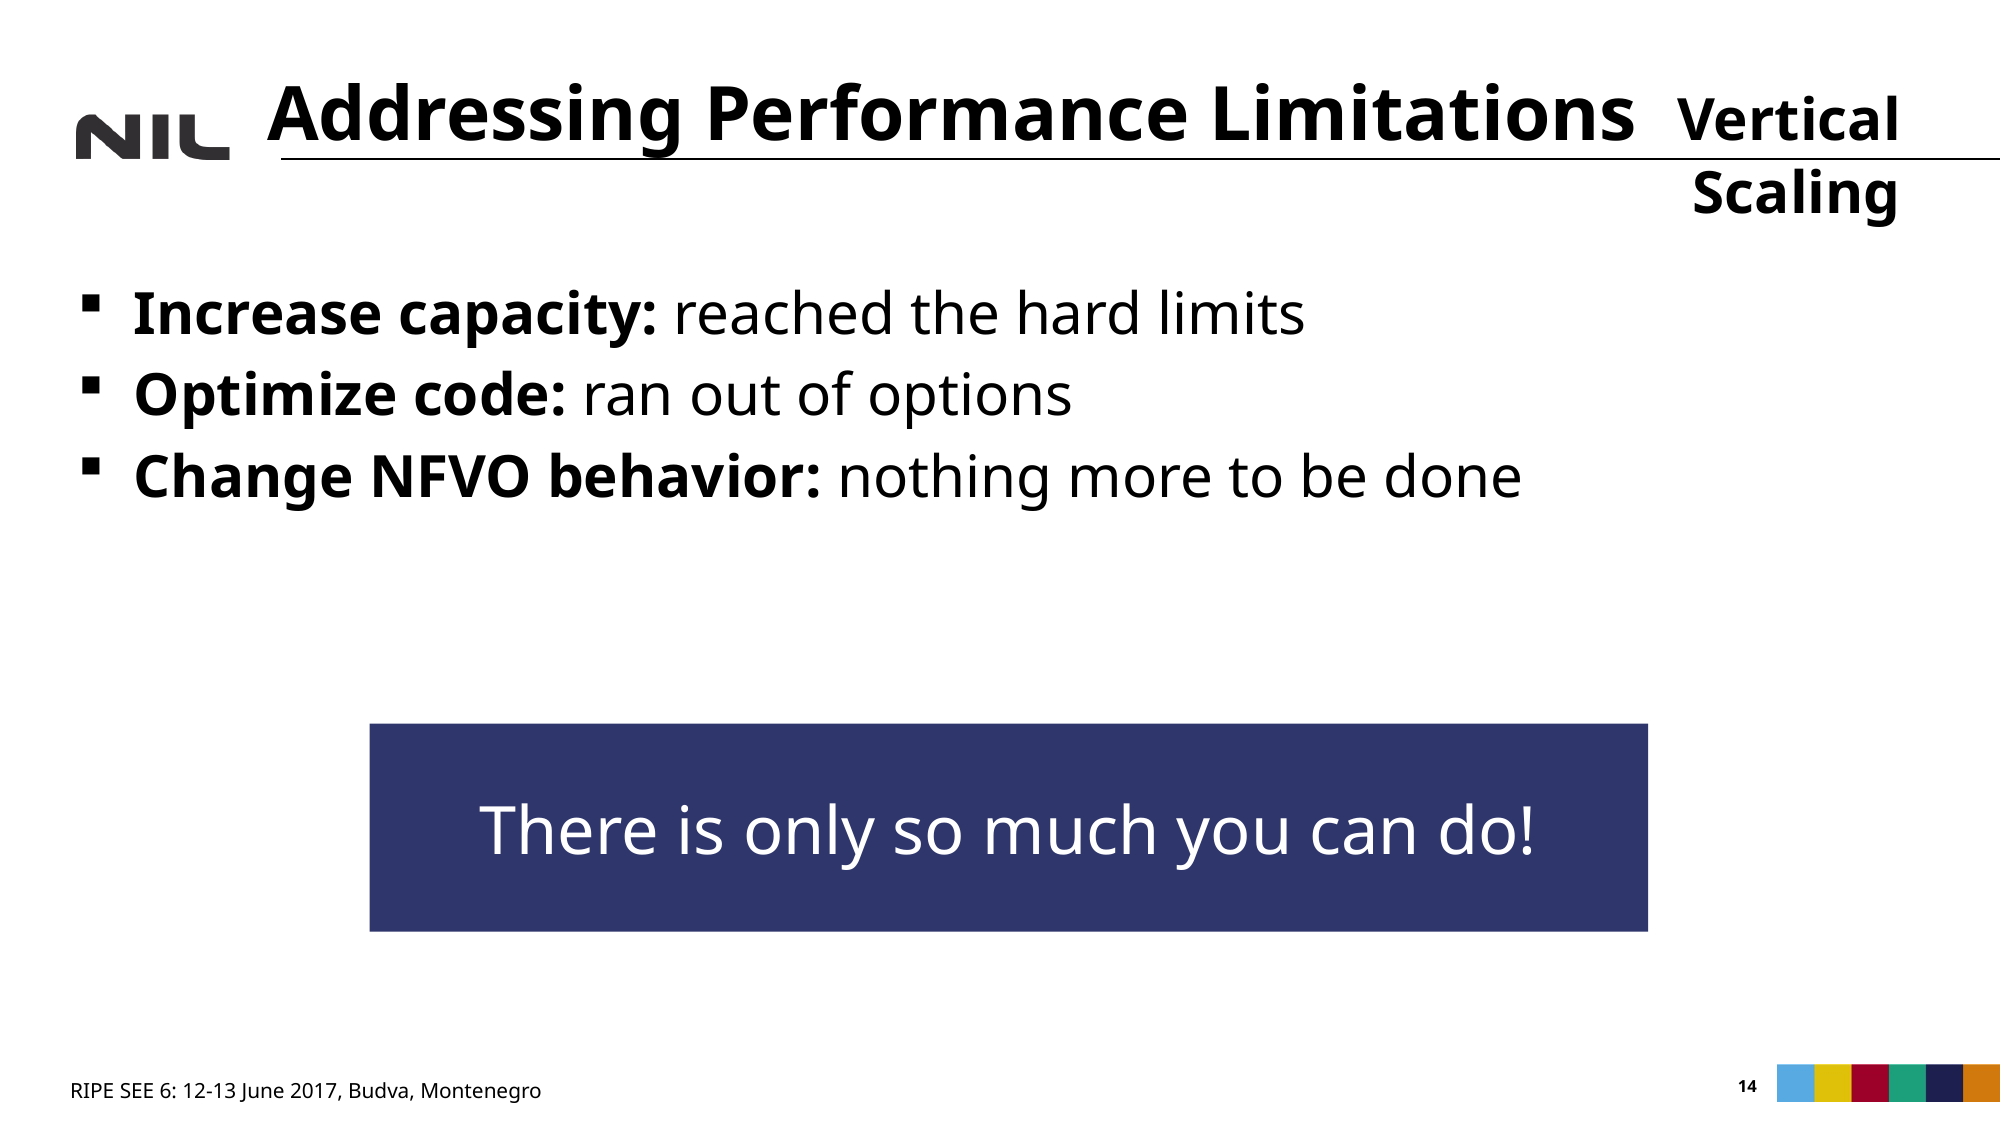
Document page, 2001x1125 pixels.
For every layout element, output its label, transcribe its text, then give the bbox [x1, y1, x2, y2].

list Increase capacity: reached the hard limits Optimize code: ran out of options Change NFVO behavior: nothing more to be done [77, 275, 1920, 1063]
picture [38, 27, 267, 247]
picture [1777, 1064, 2000, 1102]
title Addressing Performance Limitations Vertical Scaling [225, 58, 1916, 246]
text_box There is only so much you can do! [367, 722, 1650, 934]
